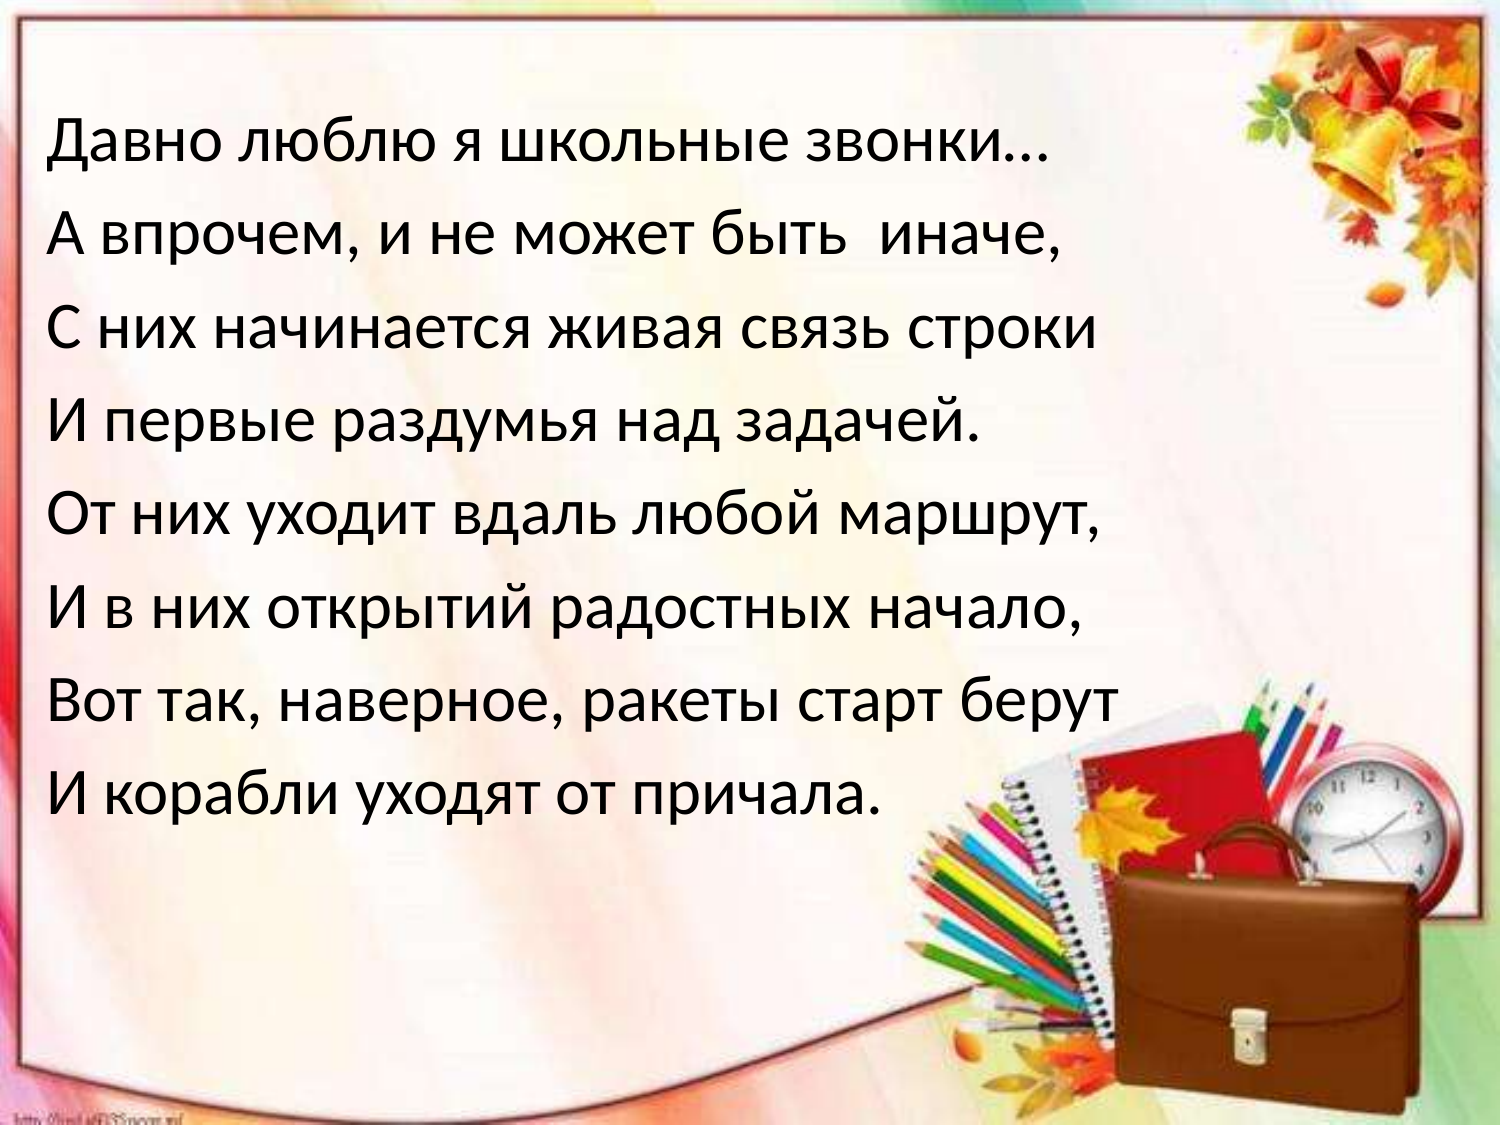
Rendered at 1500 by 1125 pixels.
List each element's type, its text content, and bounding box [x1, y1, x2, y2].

text_box Давно люблю я школьные звонки… А впрочем, и не может быть иначе, С них начинается живая связь строки И первые раздумья над задачей. От них уходит вдаль любой маршрут, И в них открытий радостных начало, Вот так, наверное, ракеты старт берут И корабли уходят от причала. [31, 87, 1452, 836]
picture [0, 0, 1500, 1125]
